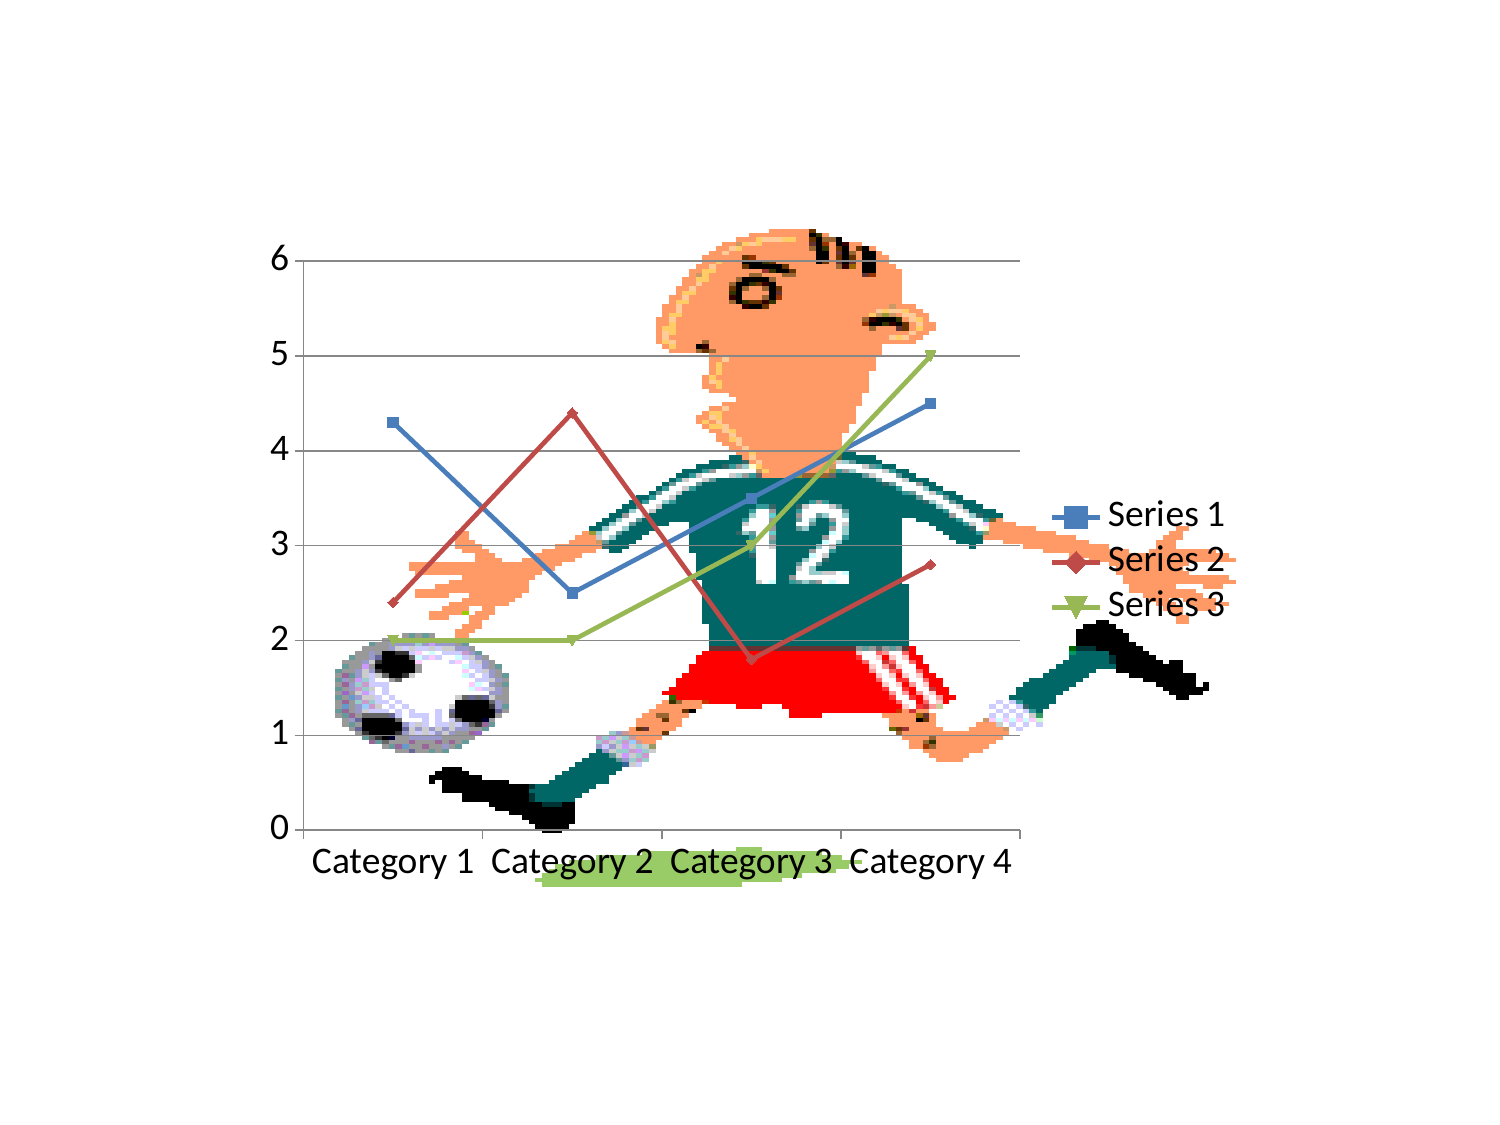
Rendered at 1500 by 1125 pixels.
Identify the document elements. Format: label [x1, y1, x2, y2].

chart [249, 228, 1251, 897]
